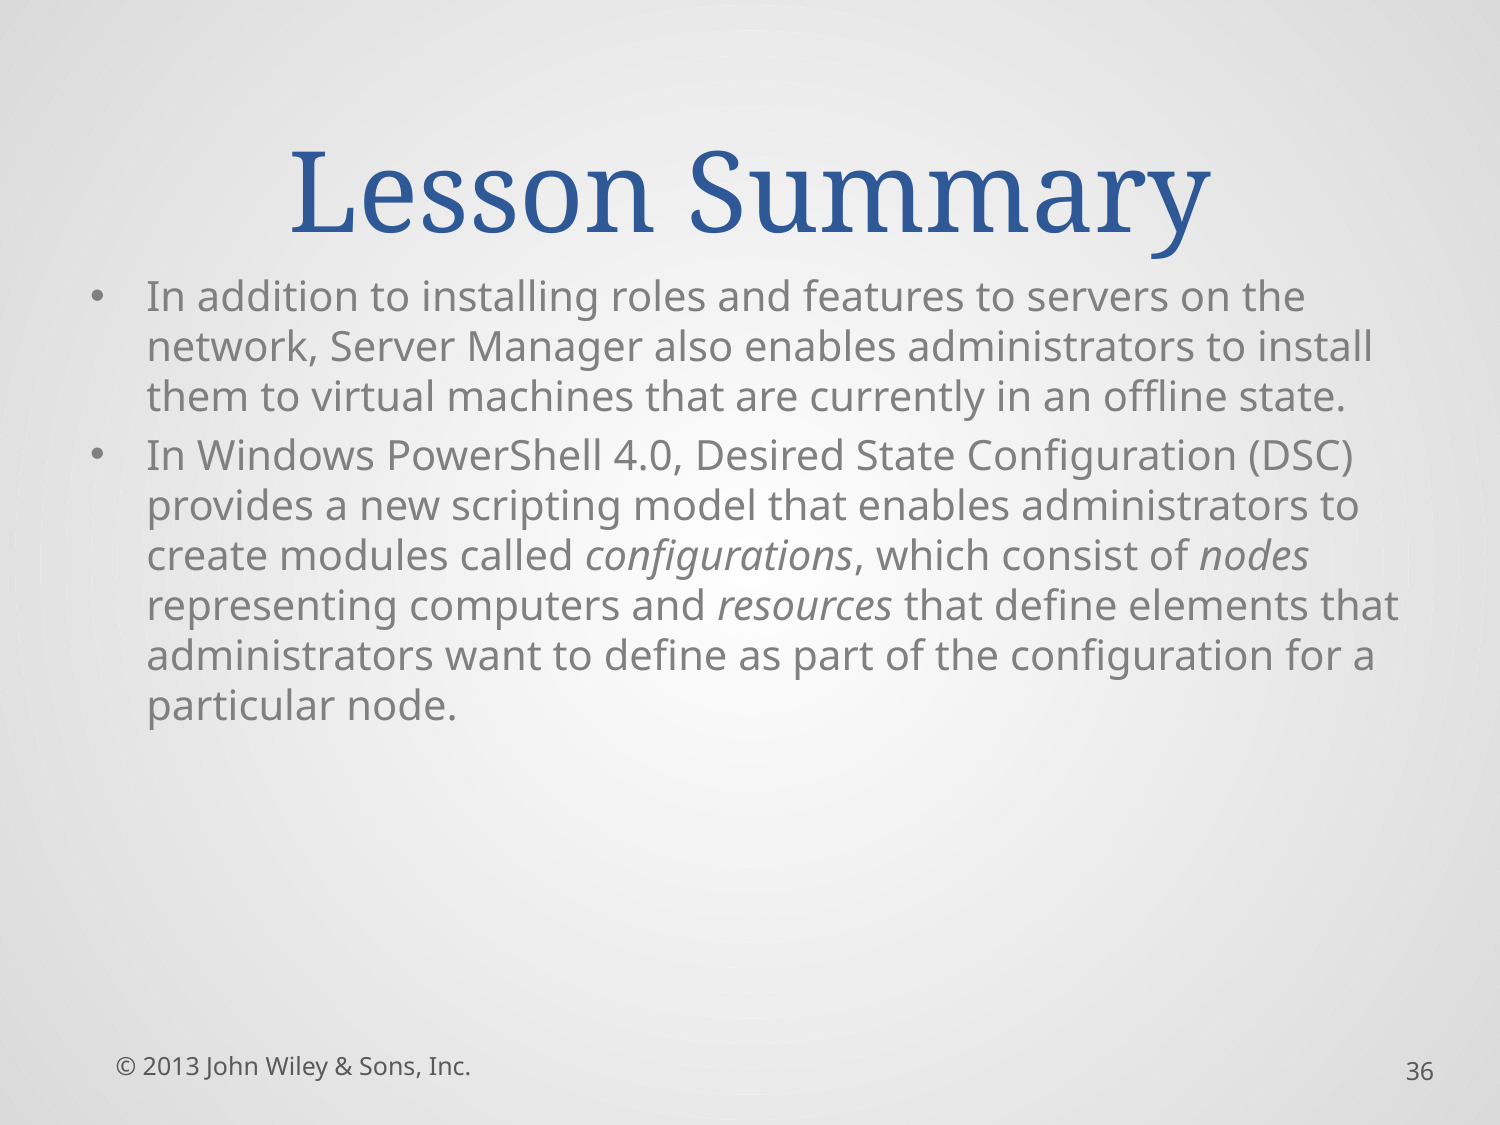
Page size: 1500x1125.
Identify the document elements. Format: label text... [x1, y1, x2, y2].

list In addition to installing roles and features to servers on the network, Server Manager also enables administrators to install them to virtual machines that are currently in an offline state. In Windows PowerShell 4.0, Desired State Configuration (DSC) provides a new scripting model that enables administrators to create modules called configurations, which consist of nodes representing computers and resources that define elements that administrators want to define as part of the configuration for a particular node. [75, 262, 1425, 1005]
slide_number 36 [1401, 1042, 1494, 1103]
footer © 2013 John Wiley & Sons, Inc. [108, 1037, 576, 1098]
title Lesson Summary [75, 0, 1425, 262]
